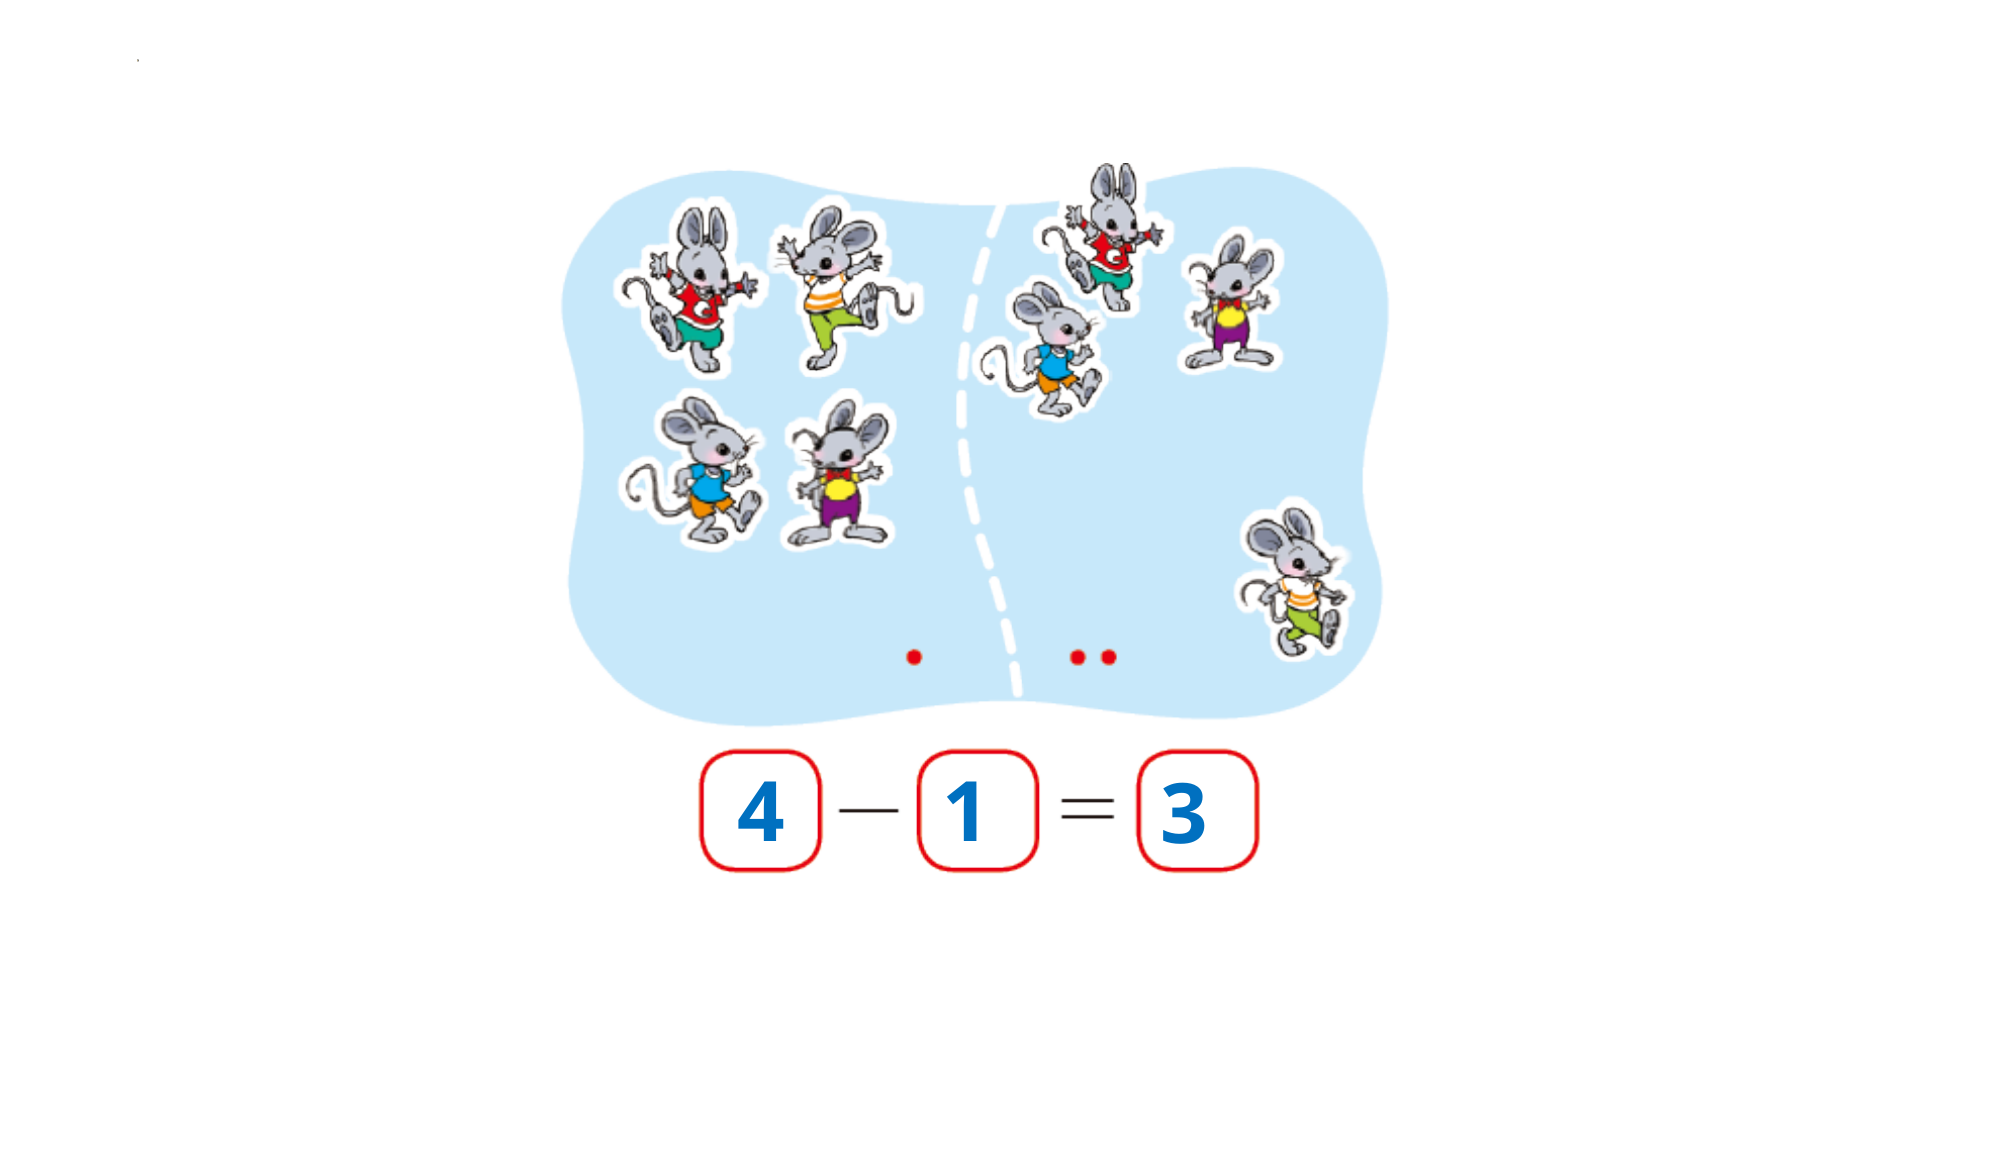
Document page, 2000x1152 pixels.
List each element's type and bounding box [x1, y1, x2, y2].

text_box [724, 750, 1221, 870]
picture [549, 163, 1402, 885]
